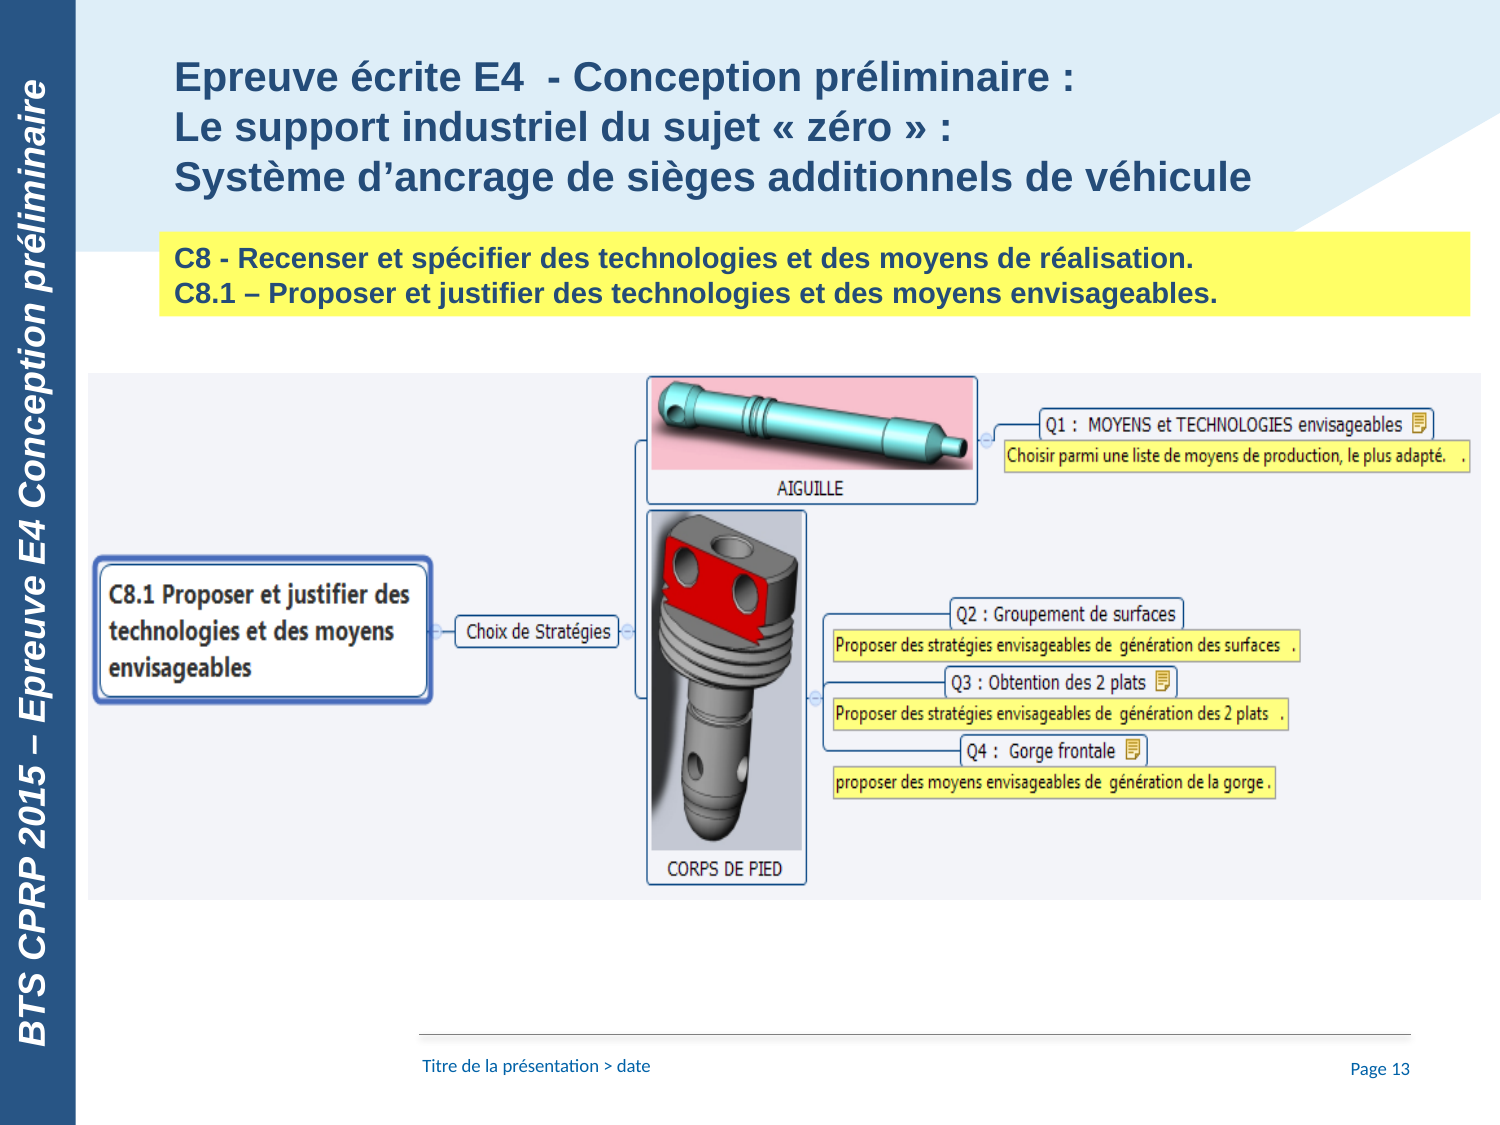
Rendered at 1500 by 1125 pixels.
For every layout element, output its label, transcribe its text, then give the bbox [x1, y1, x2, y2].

text_box Epreuve écrite E4 - Conception préliminaire : Le support industriel du sujet « zéro » : Système d’ancrage de sièges additionnels de véhicule [159, 42, 1341, 208]
text_box BTS CPRP 2015 – Epreuve E4 Conception préliminaire [0, 0, 76, 1125]
picture [88, 373, 1482, 900]
text_box C8 - Recenser et spécifier des technologies et des moyens de réalisation. C8.1 – Proposer et justifier des technologies et des moyens envisageables. [159, 231, 1471, 317]
